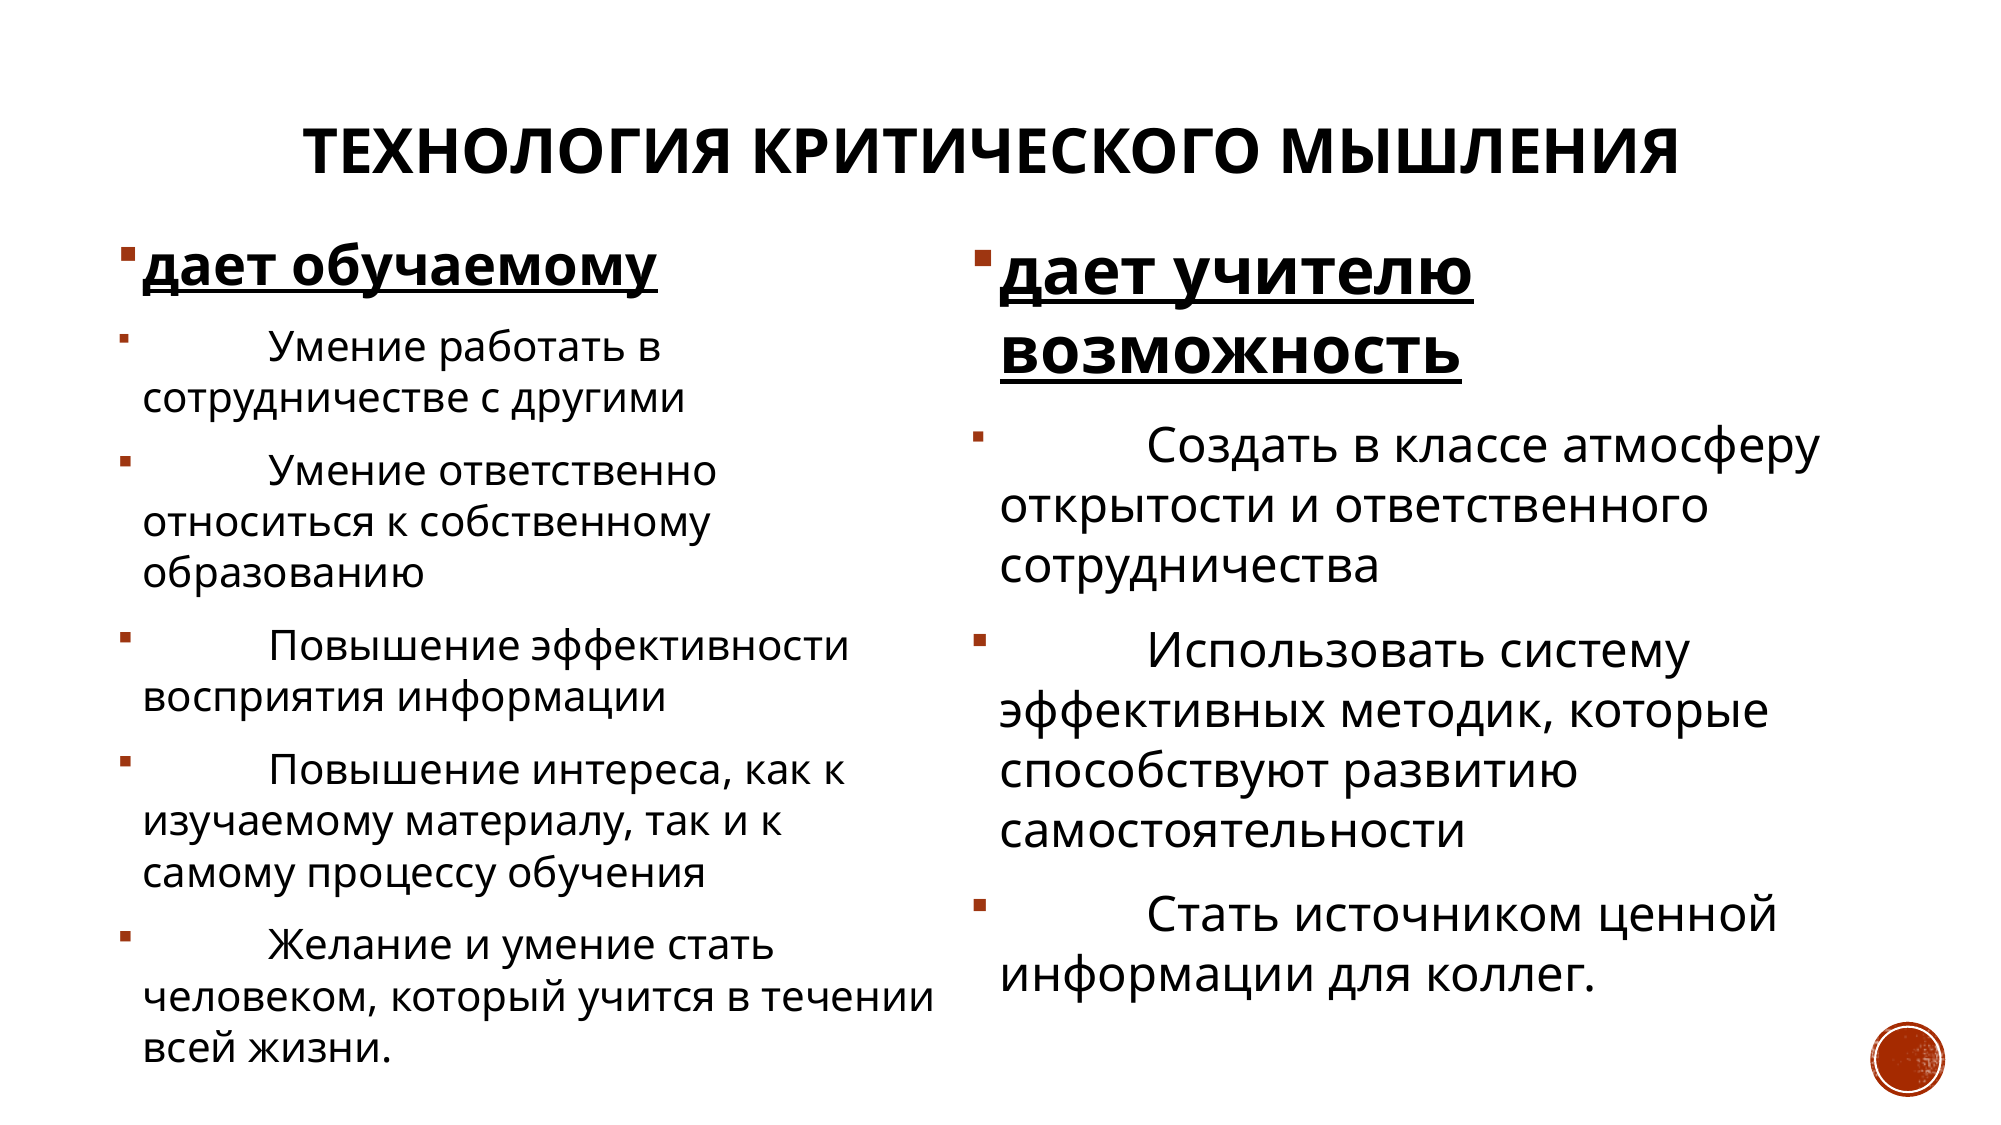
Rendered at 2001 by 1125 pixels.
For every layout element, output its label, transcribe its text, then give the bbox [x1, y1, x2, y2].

title Технология критического мышления [175, 79, 1826, 222]
list дает обучаемому Умение работать в сотрудничестве с другими Умение ответственно относиться к собственному образованию Повышение эффективности восприятия информации Повышение интереса, как к изучаемому материалу, так и к самому процессу обучения Желание и умение стать человеком, который учится в течении всей жизни. [102, 222, 956, 1091]
list дает учителю возможность Создать в классе атмосферу открытости и ответственного сотрудничества Использовать систему эффективных методик, которые способствуют развитию самостоятельности Стать источником ценной информации для коллег. [955, 222, 1923, 1013]
